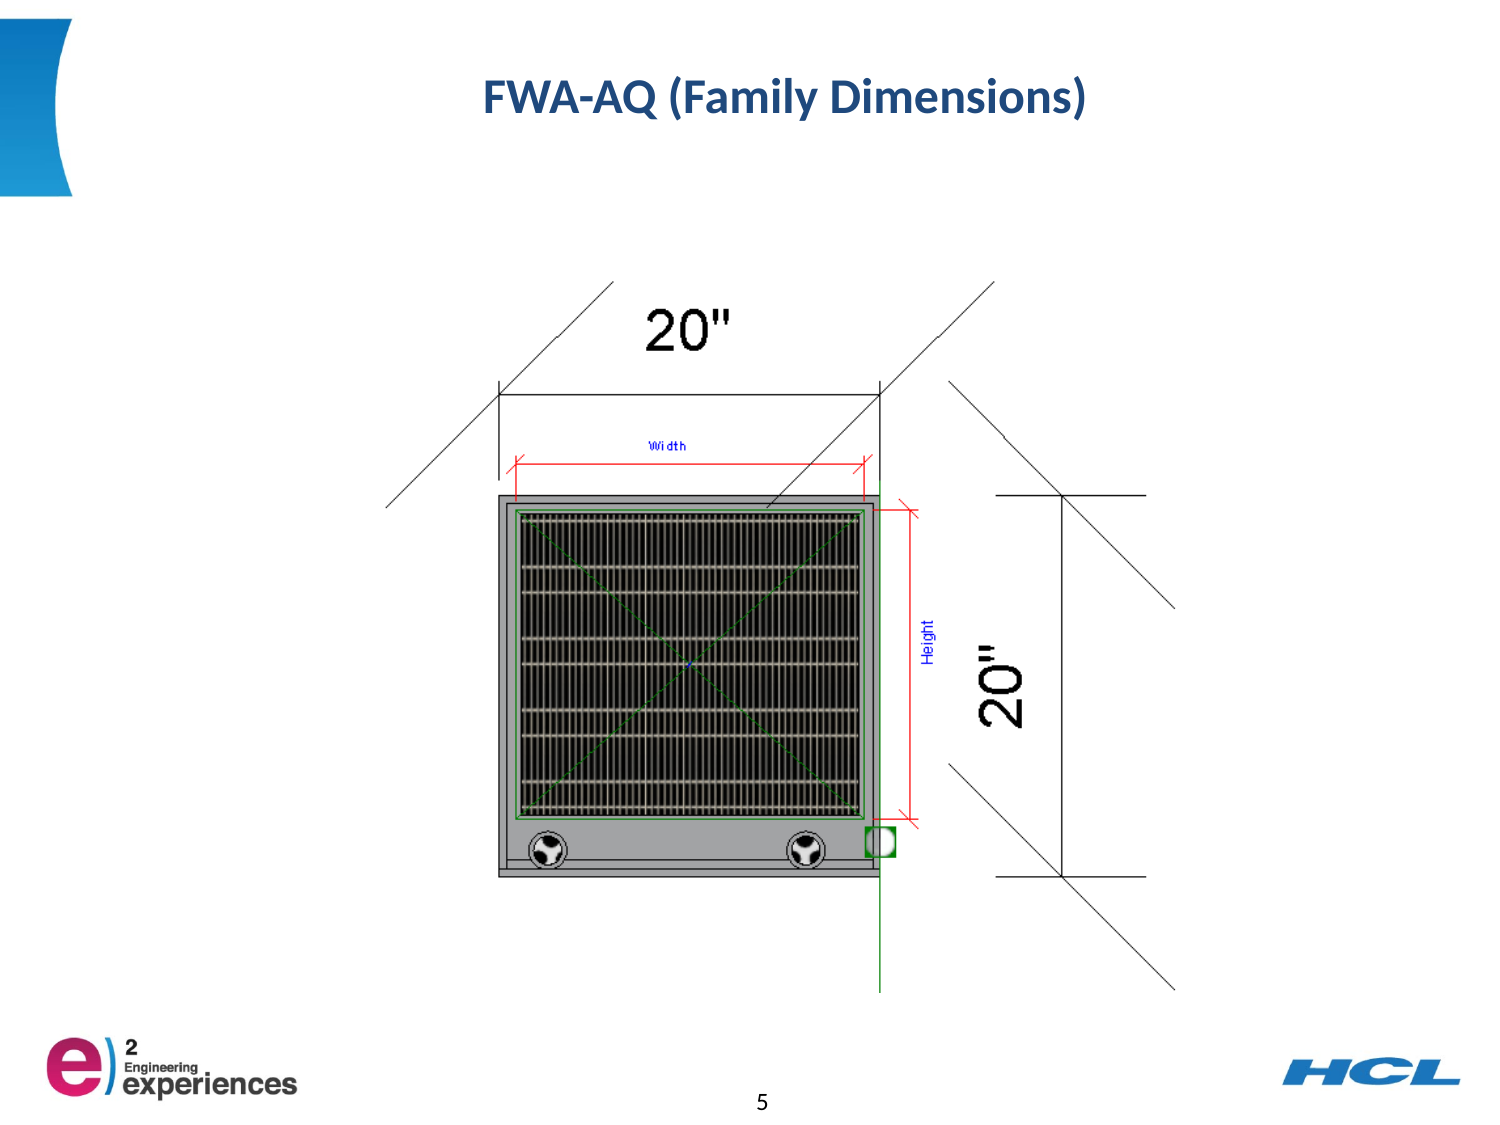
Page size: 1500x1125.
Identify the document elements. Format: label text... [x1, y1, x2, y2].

picture [0, 0, 1500, 1125]
title FWA-AQ (Family Dimensions) [70, 0, 1500, 188]
